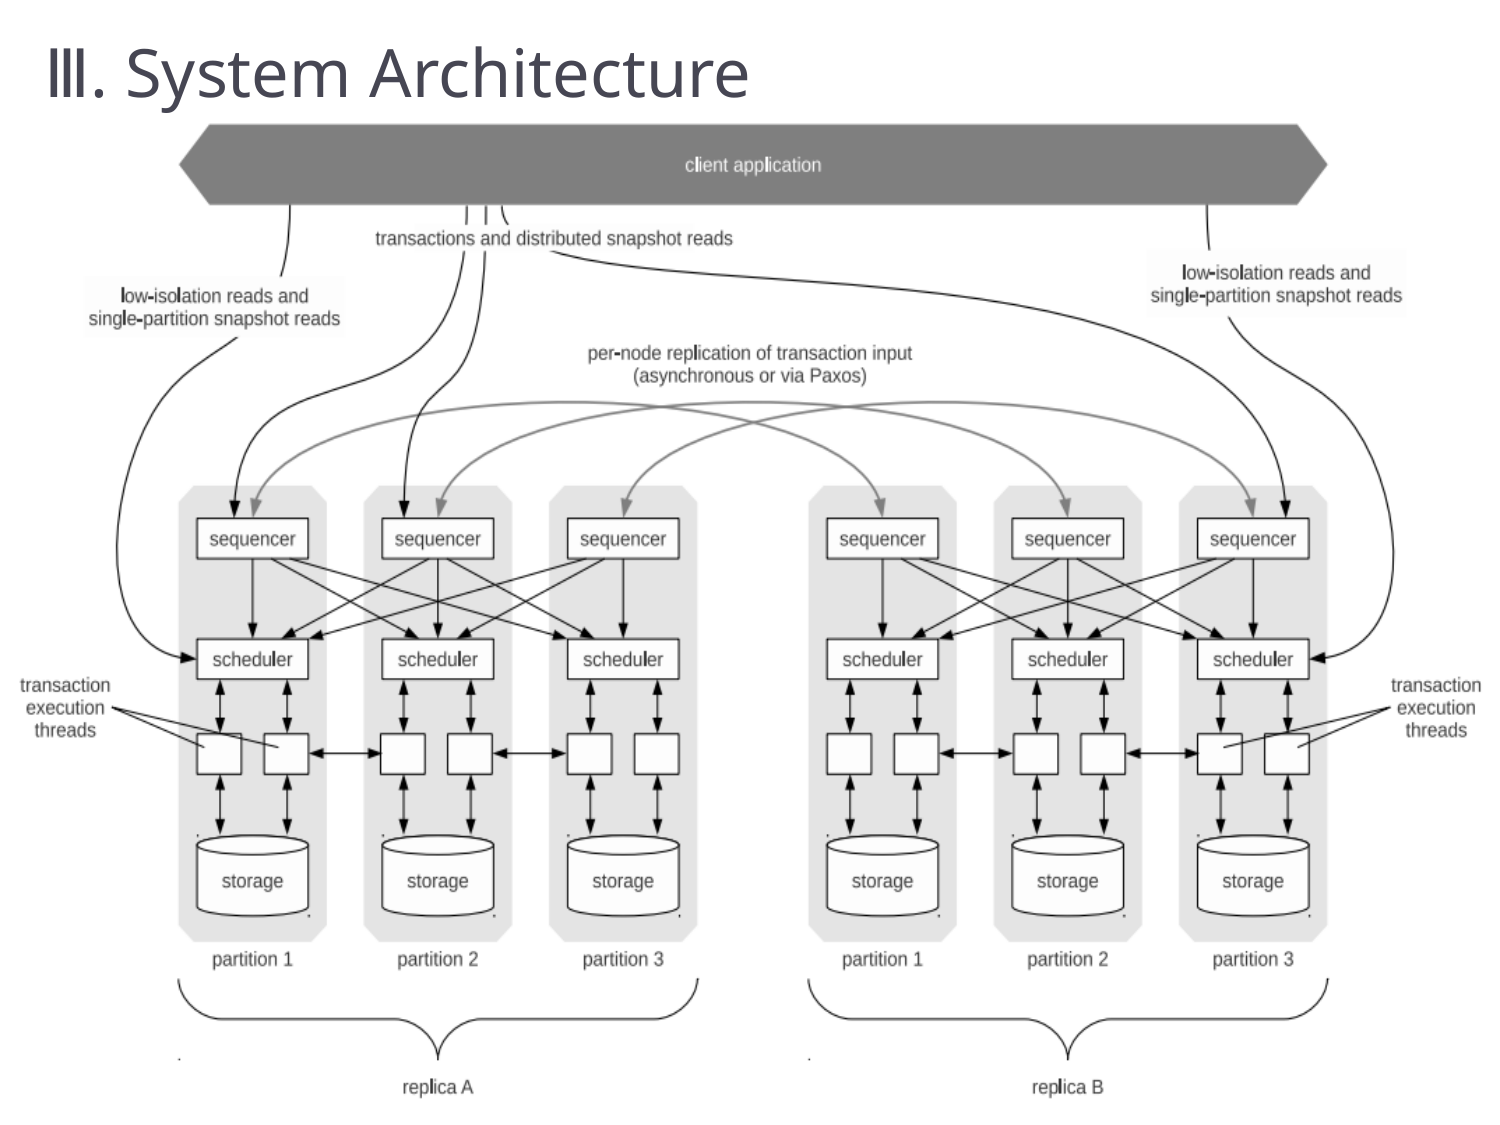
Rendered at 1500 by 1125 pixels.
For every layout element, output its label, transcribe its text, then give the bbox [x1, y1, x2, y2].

title Ⅲ. System Architecture [29, 19, 1424, 113]
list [17, 113, 1489, 1107]
